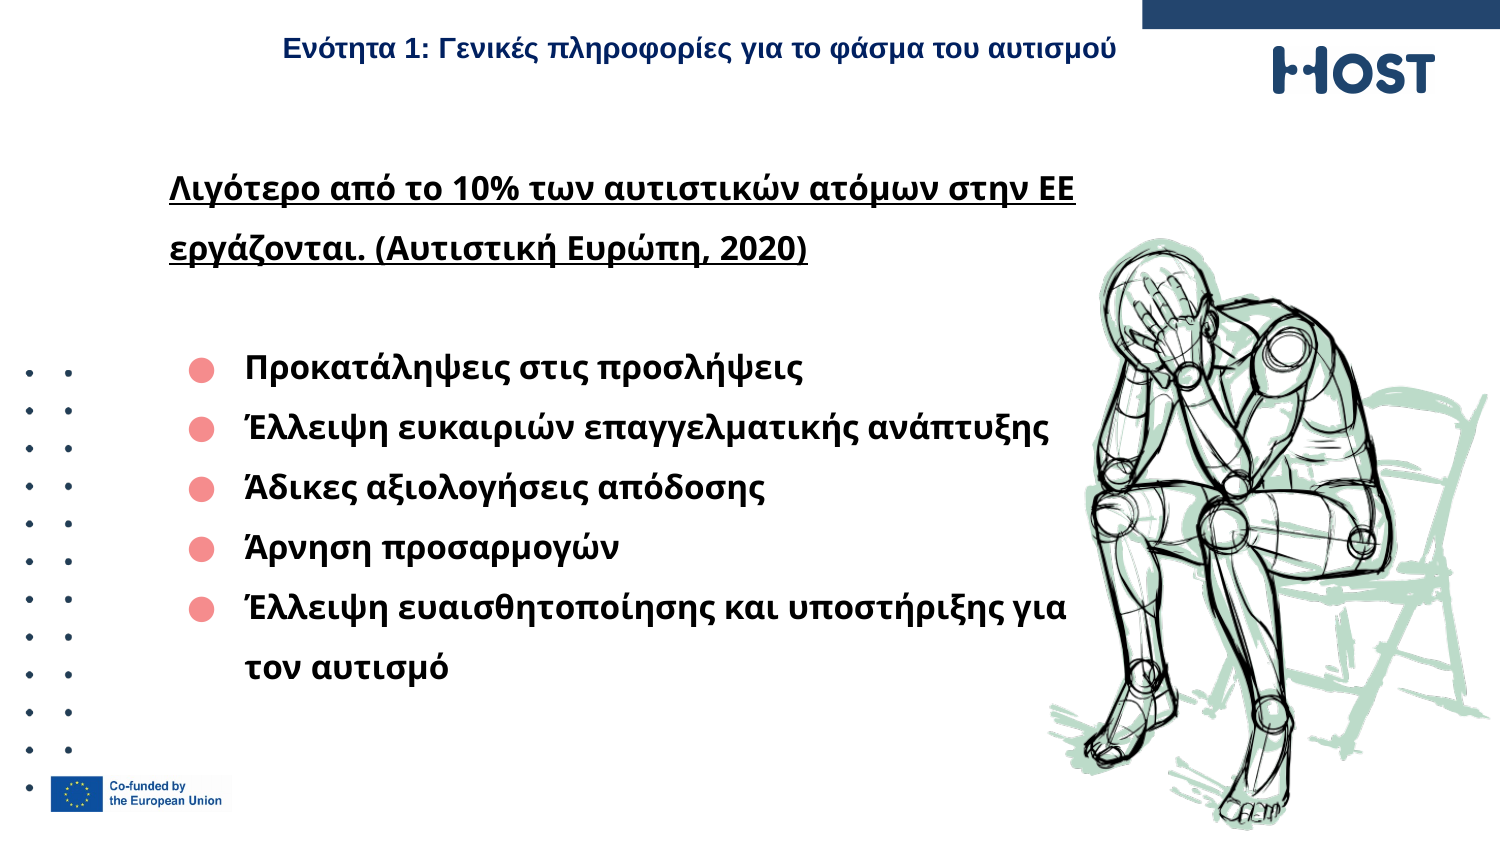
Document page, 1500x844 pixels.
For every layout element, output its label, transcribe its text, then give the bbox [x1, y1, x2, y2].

picture [1005, 225, 1500, 844]
picture [0, 370, 233, 812]
picture [1273, 46, 1435, 94]
text_box Ενότητα 1: Γενικές πληροφορίες για το φάσμα του αυτισμού [267, 10, 1135, 68]
list Λιγότερο από το 10% των αυτιστικών ατόμων στην ΕΕ εργάζονται. (Αυτιστική Ευρώπη, 2020) Προκατάληψεις στις προσλήψεις Έλλειψη ευκαιριών επαγγελματικής ανάπτυξης Άδικες αξιολογήσεις απόδοσης Άρνηση προσαρμογών Έλλειψη ευαισθητοποίησης και υποστήριξης για τον αυτισμό [154, 131, 1117, 712]
